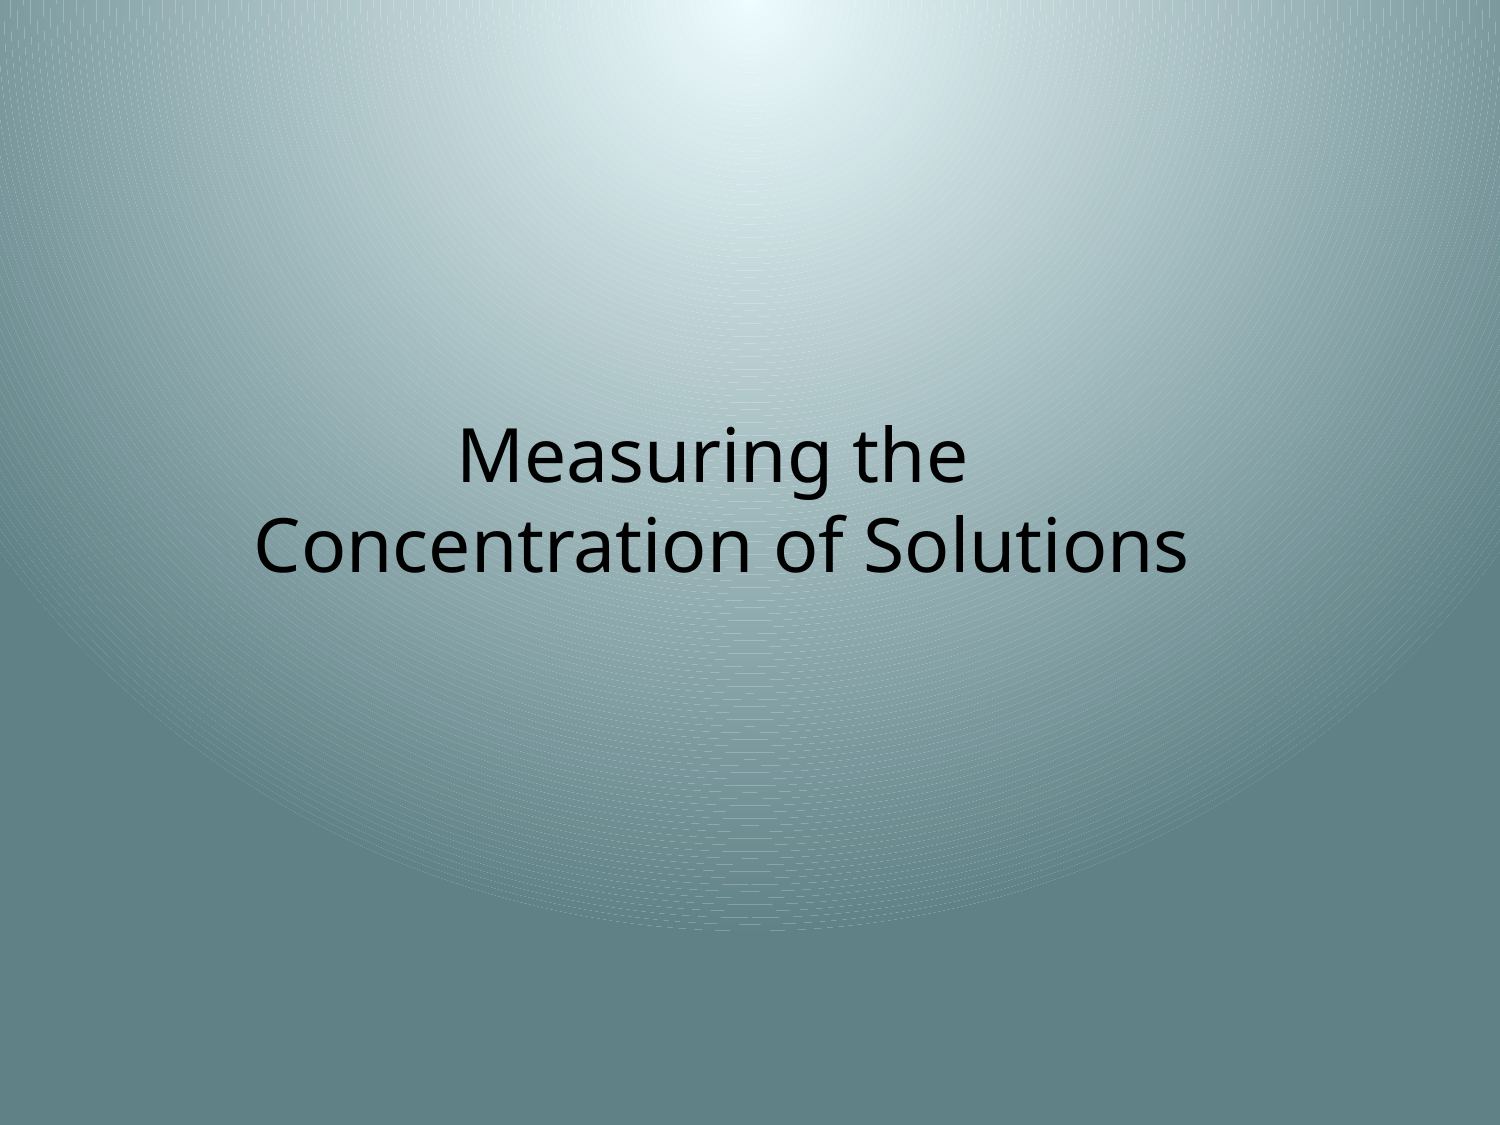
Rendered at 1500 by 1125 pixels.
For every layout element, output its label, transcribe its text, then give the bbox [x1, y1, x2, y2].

text_box Measuring the Concentration of Solutions [238, 399, 1206, 595]
